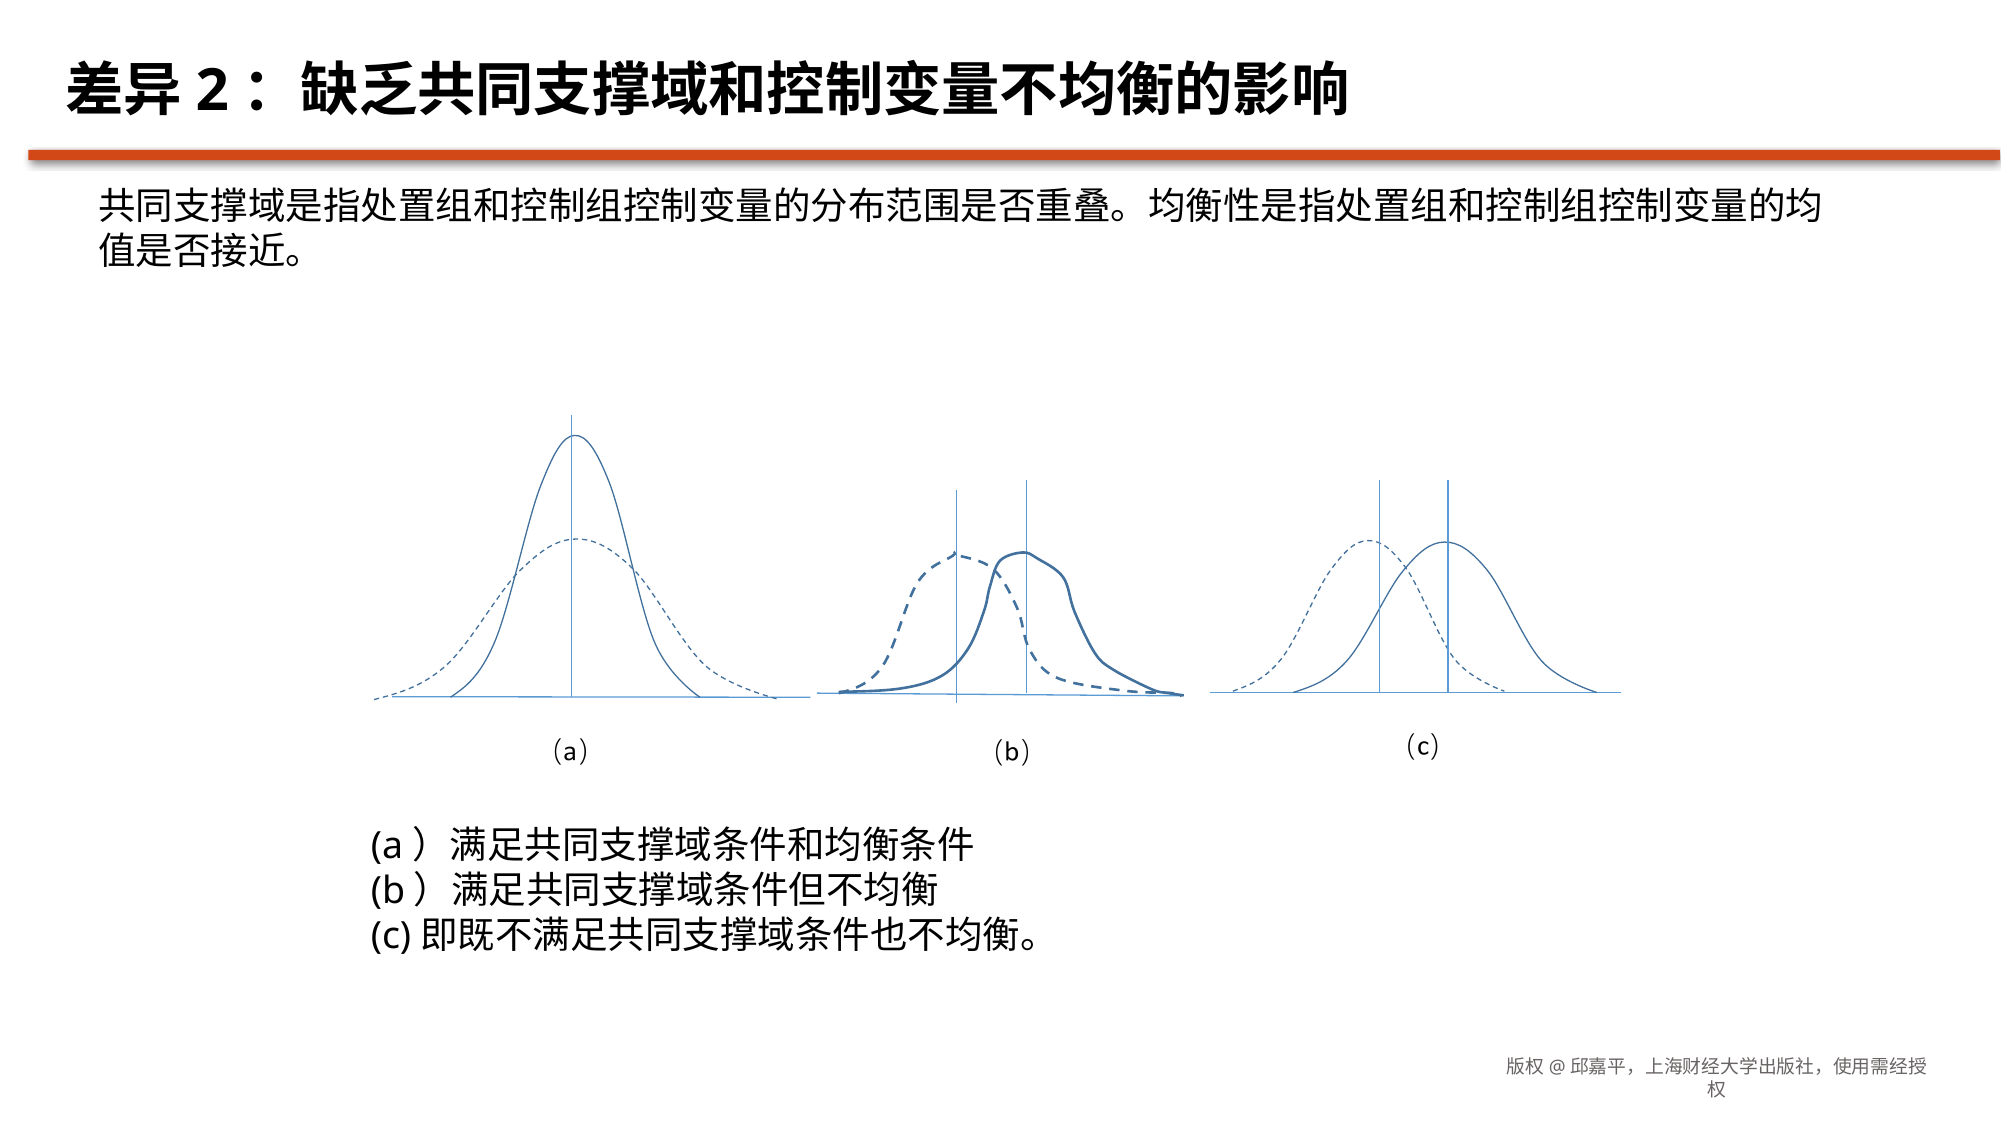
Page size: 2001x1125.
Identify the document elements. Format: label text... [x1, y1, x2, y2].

picture [373, 389, 1627, 776]
title 差异2：缺乏共同支撑域和控制变量不均衡的影响 [50, 50, 1825, 138]
footer 版权@邱嘉平，上海财经大学出版社，使用需经授权 [1483, 1046, 1950, 1109]
text_box (a）满足共同支撑域条件和均衡条件 (b）满足共同支撑域条件但不均衡 (c)即既不满足共同支撑域条件也不均衡。 [356, 813, 1356, 1053]
list 共同支撑域是指处置组和控制组控制变量的分布范围是否重叠。均衡性是指处置组和控制组控制变量的均值是否接近。 [83, 174, 1867, 1032]
